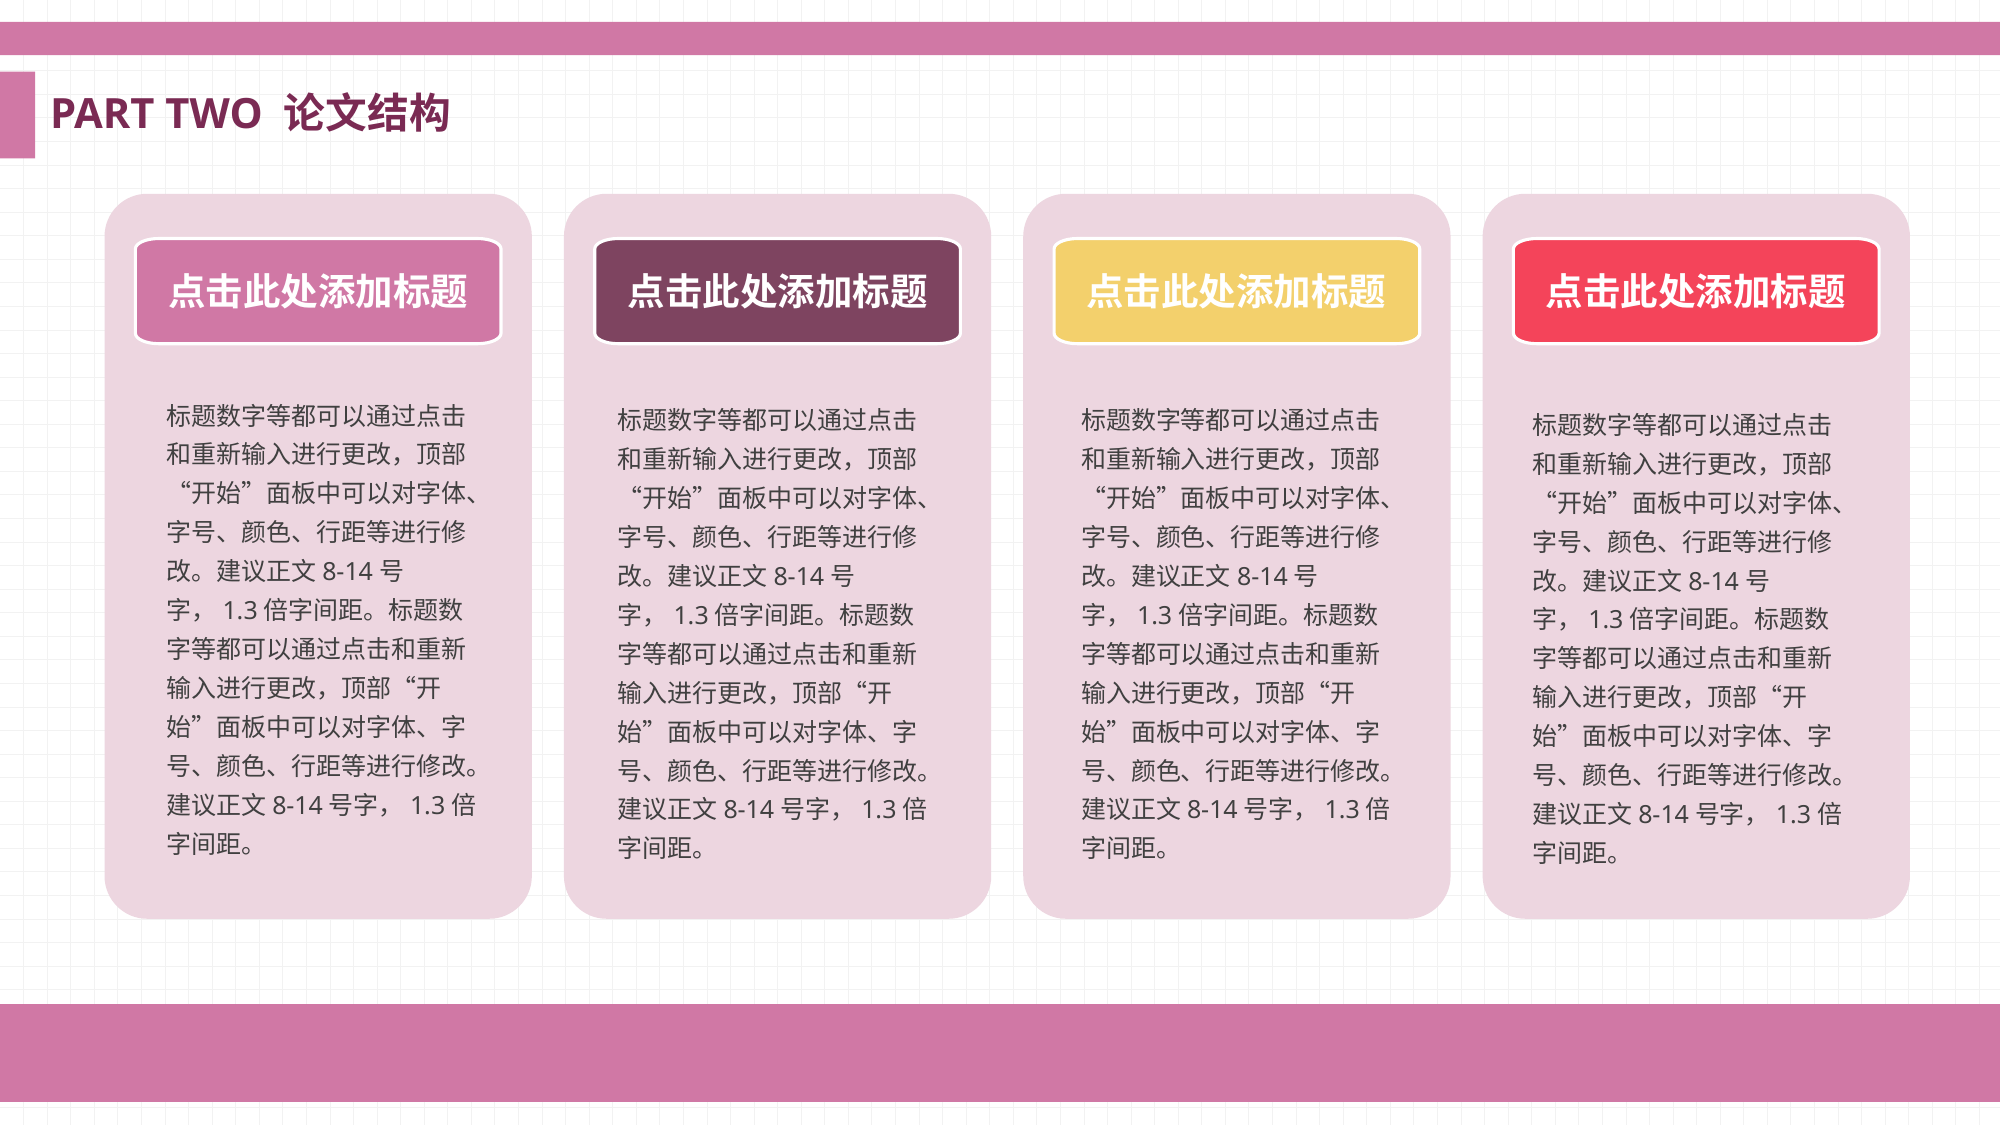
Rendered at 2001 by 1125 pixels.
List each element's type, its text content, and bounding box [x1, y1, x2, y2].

text_box 点击此处添加标题 [1530, 260, 1861, 321]
text_box 标题数字等都可以通过点击和重新输入进行更改，顶部“开始”面板中可以对字体、字号、颜色、行距等进行修改。建议正文8-14号字，1.3倍字间距。标题数字等都可以通过点击和重新输入进行更改，顶部“开始”面板中可以对字体、字号、颜色、行距等进行修改。建议正文8-14号字，1.3倍字间距。 [1517, 393, 1867, 875]
text_box 点击此处添加标题 [1071, 260, 1402, 321]
text_box [1482, 193, 1910, 919]
text_box [593, 236, 962, 346]
text_box [1052, 236, 1422, 346]
text_box [1023, 193, 1451, 919]
text_box 标题数字等都可以通过点击和重新输入进行更改，顶部“开始”面板中可以对字体、字号、颜色、行距等进行修改。建议正文8-14号字，1.3倍字间距。标题数字等都可以通过点击和重新输入进行更改，顶部“开始”面板中可以对字体、字号、颜色、行距等进行修改。建议正文8-14号字，1.3倍字间距。 [602, 388, 953, 871]
text_box [133, 236, 503, 346]
text_box 标题数字等都可以通过点击和重新输入进行更改，顶部“开始”面板中可以对字体、字号、颜色、行距等进行修改。建议正文8-14号字，1.3倍字间距。标题数字等都可以通过点击和重新输入进行更改，顶部“开始”面板中可以对字体、字号、颜色、行距等进行修改。建议正文8-14号字，1.3倍字间距。 [1066, 388, 1416, 871]
text_box [563, 193, 992, 919]
text_box 点击此处添加标题 [153, 260, 484, 321]
text_box [1511, 236, 1881, 346]
text_box [104, 193, 532, 919]
text_box 标题数字等都可以通过点击和重新输入进行更改，顶部“开始”面板中可以对字体、字号、颜色、行距等进行修改。建议正文8-14号字，1.3倍字间距。标题数字等都可以通过点击和重新输入进行更改，顶部“开始”面板中可以对字体、字号、颜色、行距等进行修改。建议正文8-14号字，1.3倍字间距。 [151, 383, 502, 866]
text_box 点击此处添加标题 [612, 260, 943, 321]
list PART TWO 论文结构 [34, 70, 835, 159]
